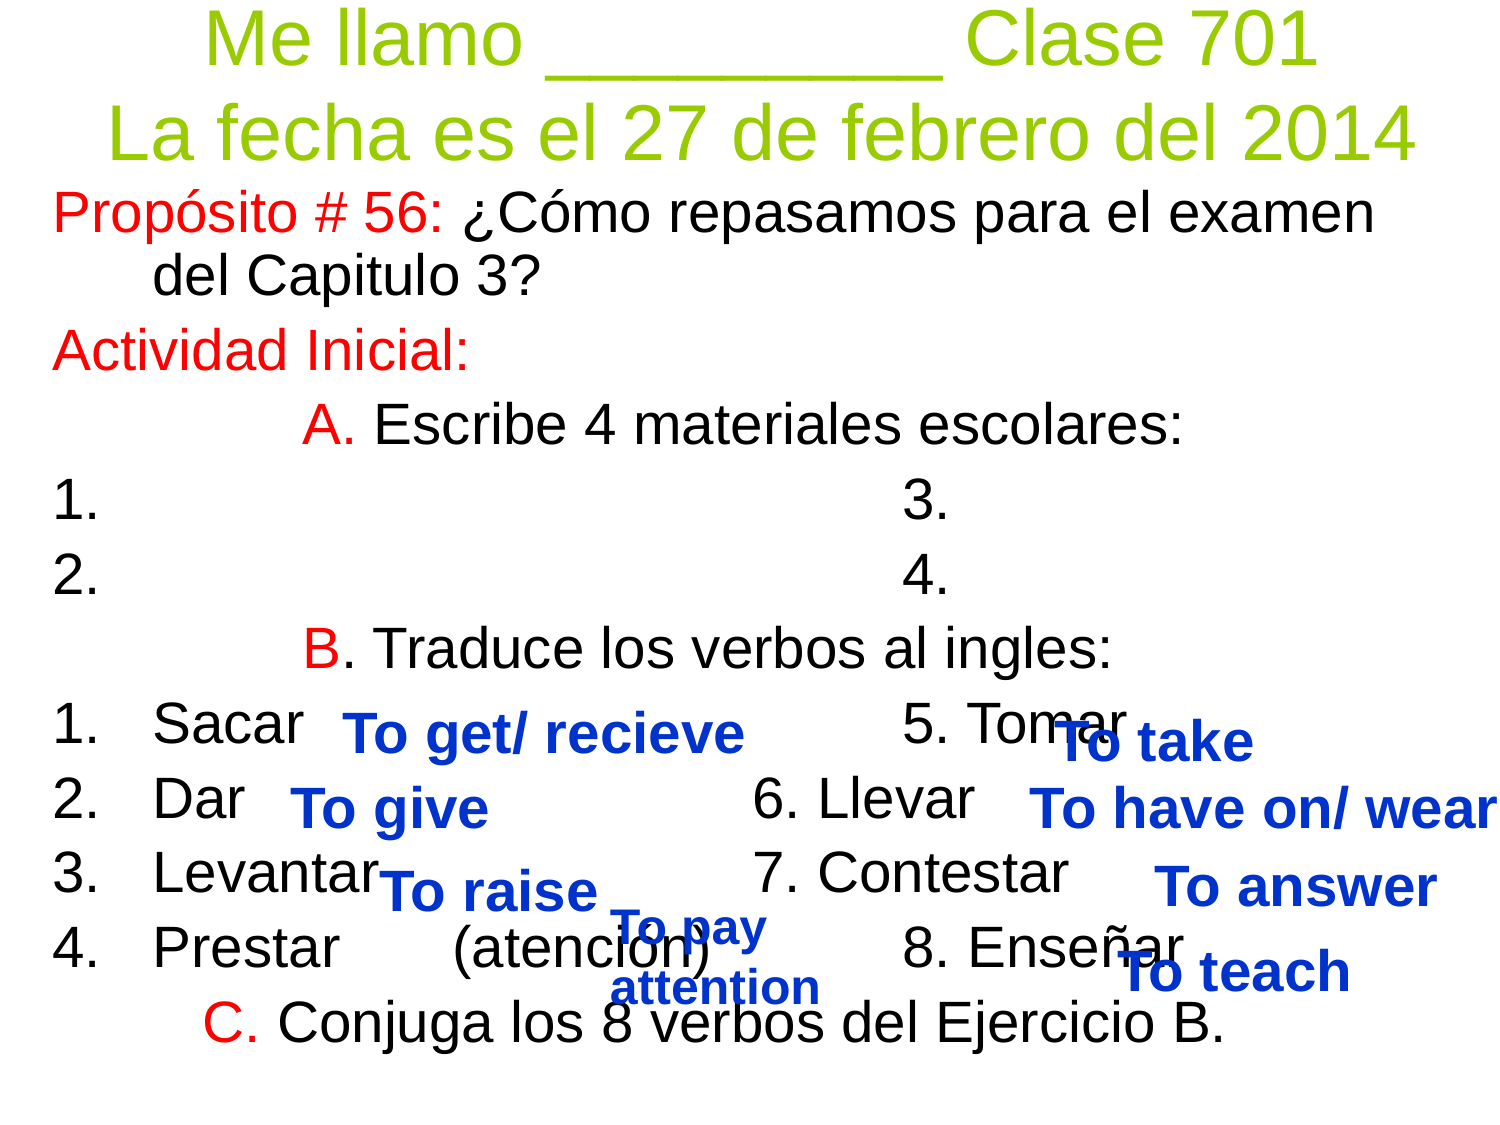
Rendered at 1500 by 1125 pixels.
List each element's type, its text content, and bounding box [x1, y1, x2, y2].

list Propósito # 56: ¿Cómo repasamos para el examen del Capitulo 3? Actividad Inicial: A. Escribe 4 materiales escolares: 1. 3. 2. 4. B. Traduce los verbos al ingles: Sacar 5. Tomar Dar 6. Llevar Levantar 7. Contestar Prestar (atención) 8. Enseñar C. Conjuga los 8 verbos del Ejercicio B. [37, 174, 1463, 1075]
text_box To get/ recieve [327, 687, 762, 773]
text_box To give [275, 762, 506, 848]
title Me llamo _________ Clase 701 La fecha es el 27 de febrero del 2014 [0, 0, 1500, 175]
text_box To take [1040, 695, 1270, 762]
text_box To teach [1102, 926, 1368, 1011]
text_box To raise [364, 845, 615, 931]
text_box To pay attention [595, 887, 837, 1023]
text_box To answer [1139, 840, 1454, 926]
text_box To have on/ wear [1015, 762, 1500, 848]
